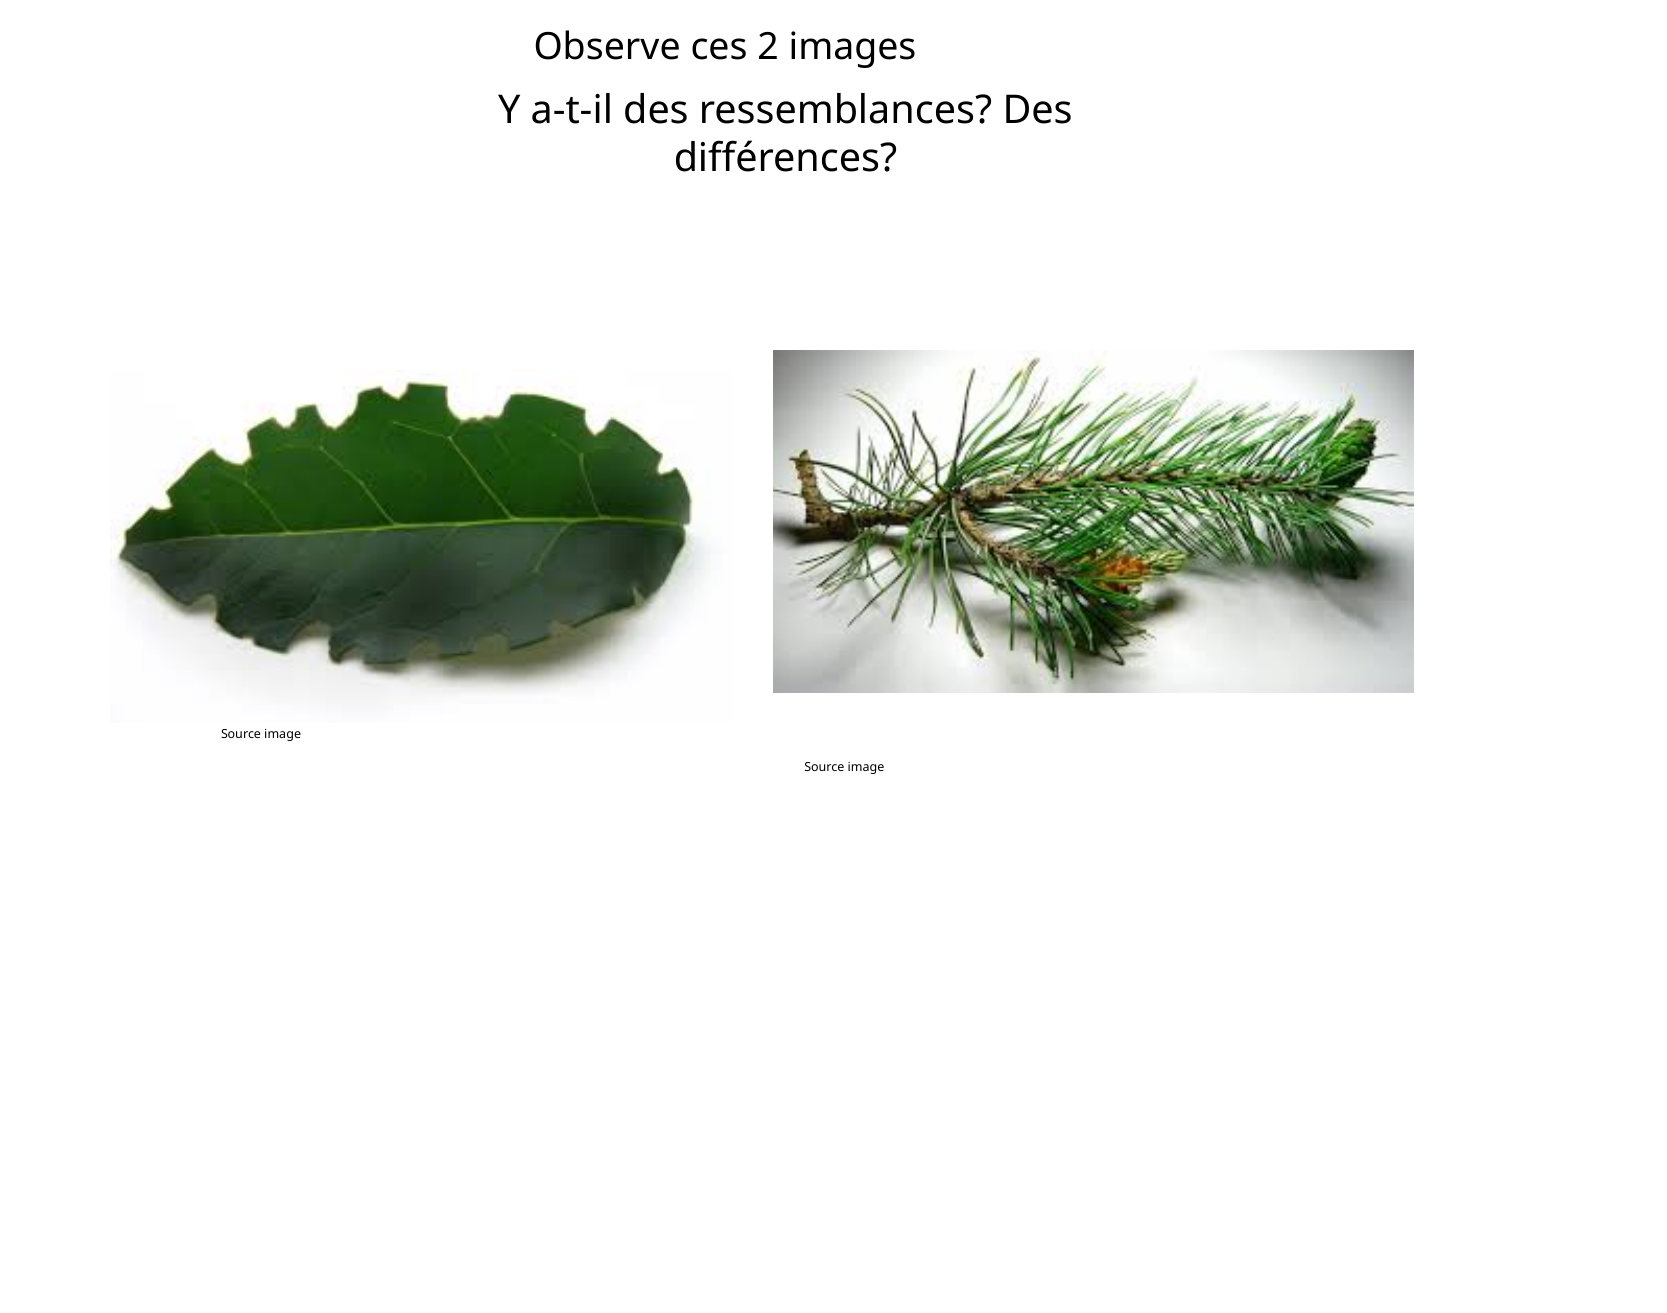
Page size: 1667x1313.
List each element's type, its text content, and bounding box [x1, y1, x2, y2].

picture [110, 370, 732, 724]
text_box Observe ces 2 images [518, 14, 1051, 75]
text_box Y a-t-il des ressemblances? Des différences? [379, 77, 1192, 187]
text_box Source image [789, 752, 1028, 782]
text_box Source image [206, 731, 445, 749]
picture [773, 350, 1414, 693]
